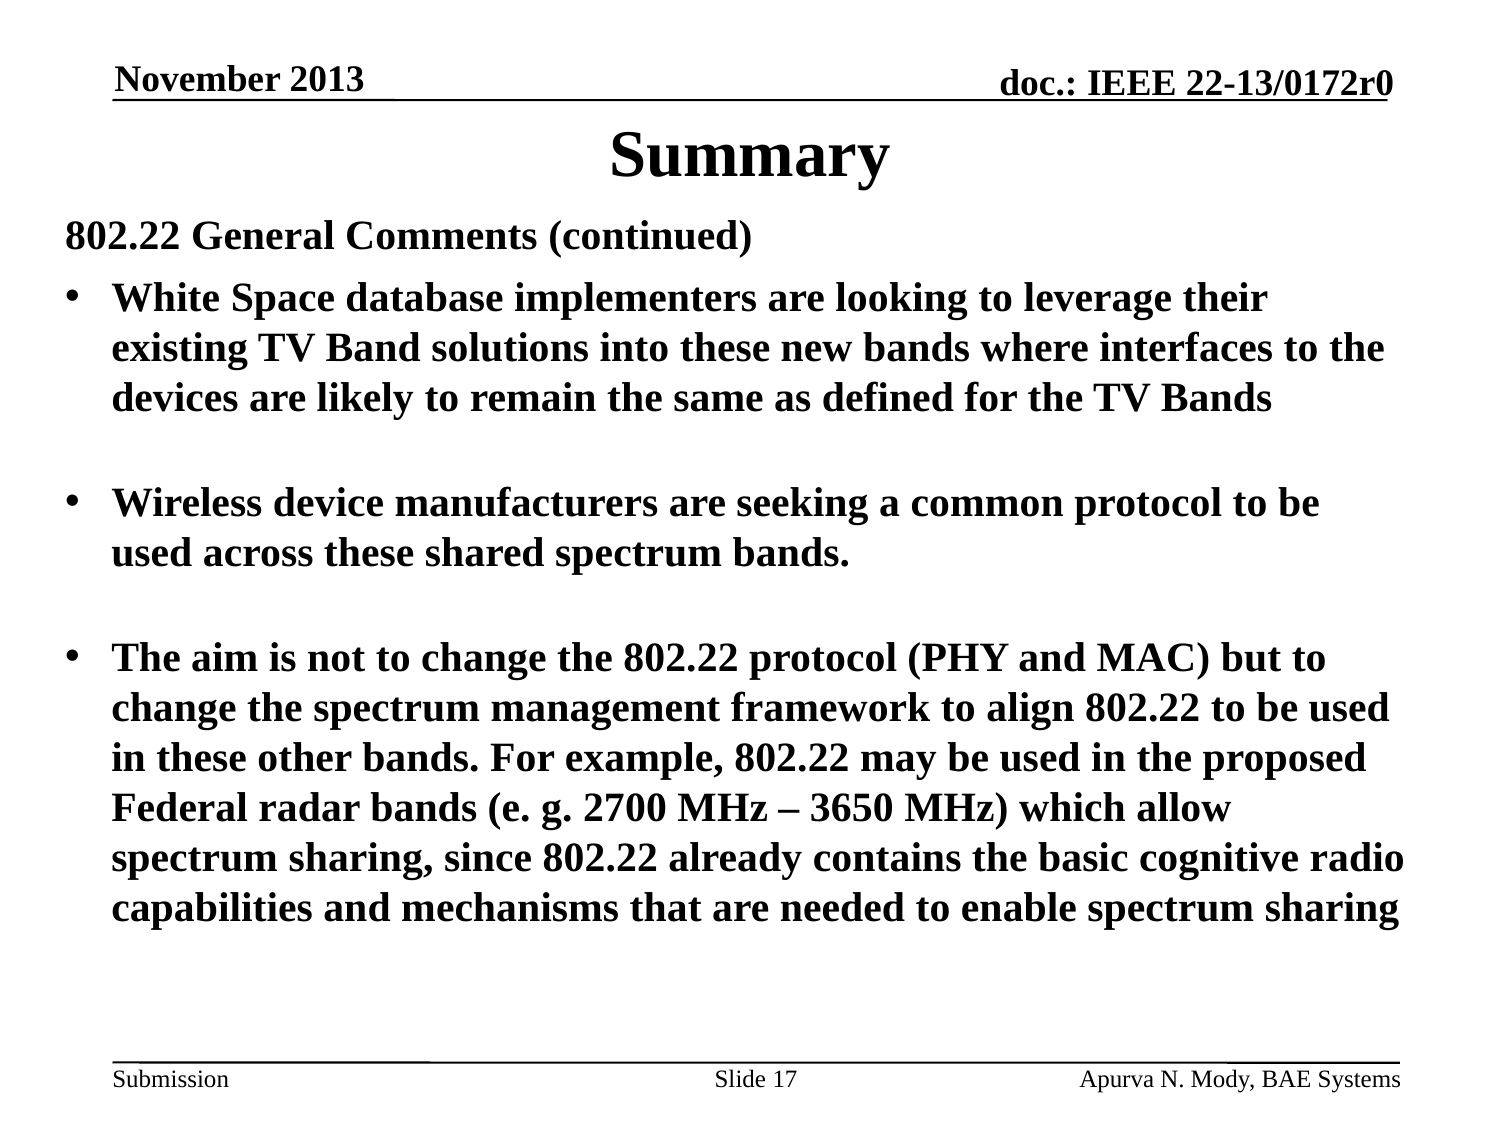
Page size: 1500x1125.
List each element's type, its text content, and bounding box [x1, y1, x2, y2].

list 802.22 General Comments (continued) White Space database implementers are looking to leverage their existing TV Band solutions into these new bands where interfaces to the devices are likely to remain the same as defined for the TV Bands Wireless device manufacturers are seeking a common protocol to be used across these shared spectrum bands. The aim is not to change the 802.22 protocol (PHY and MAC) but to change the spectrum management framework to align 802.22 to be used in these other bands. For example, 802.22 may be used in the proposed Federal radar bands (e. g. 2700 MHz – 3650 MHz) which allow spectrum sharing, since 802.22 already contains the basic cognitive radio capabilities and mechanisms that are needed to enable spectrum sharing [49, 199, 1426, 976]
slide_number Slide 17 [712, 1061, 800, 1123]
title Summary [112, 112, 1388, 188]
footer Apurva N. Mody, BAE Systems [902, 1061, 1402, 1093]
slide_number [114, 54, 540, 100]
